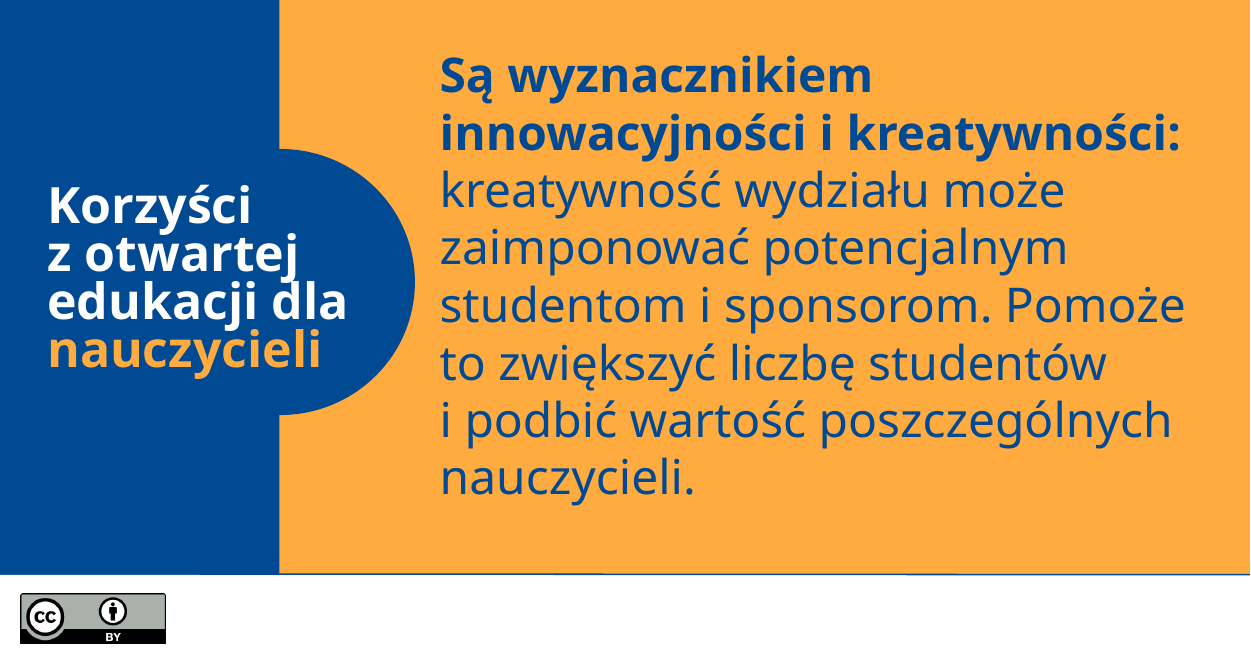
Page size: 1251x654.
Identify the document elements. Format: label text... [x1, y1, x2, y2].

text_box [209, 148, 352, 169]
text_box [0, 0, 280, 573]
picture [20, 592, 166, 645]
text_box Korzyści z otwartej edukacji dla nauczycieli [32, 169, 415, 392]
text_box Są wyznacznikiem innowacyjności i kreatywności: kreatywność wydziału może zaimponować potencjalnym studentom i sponsorom. Pomoże to zwiększyć liczbę studentów i podbić wartość poszczególnych nauczycieli. [424, 29, 1226, 520]
text_box [0, 582, 1250, 654]
text_box [204, 392, 356, 416]
